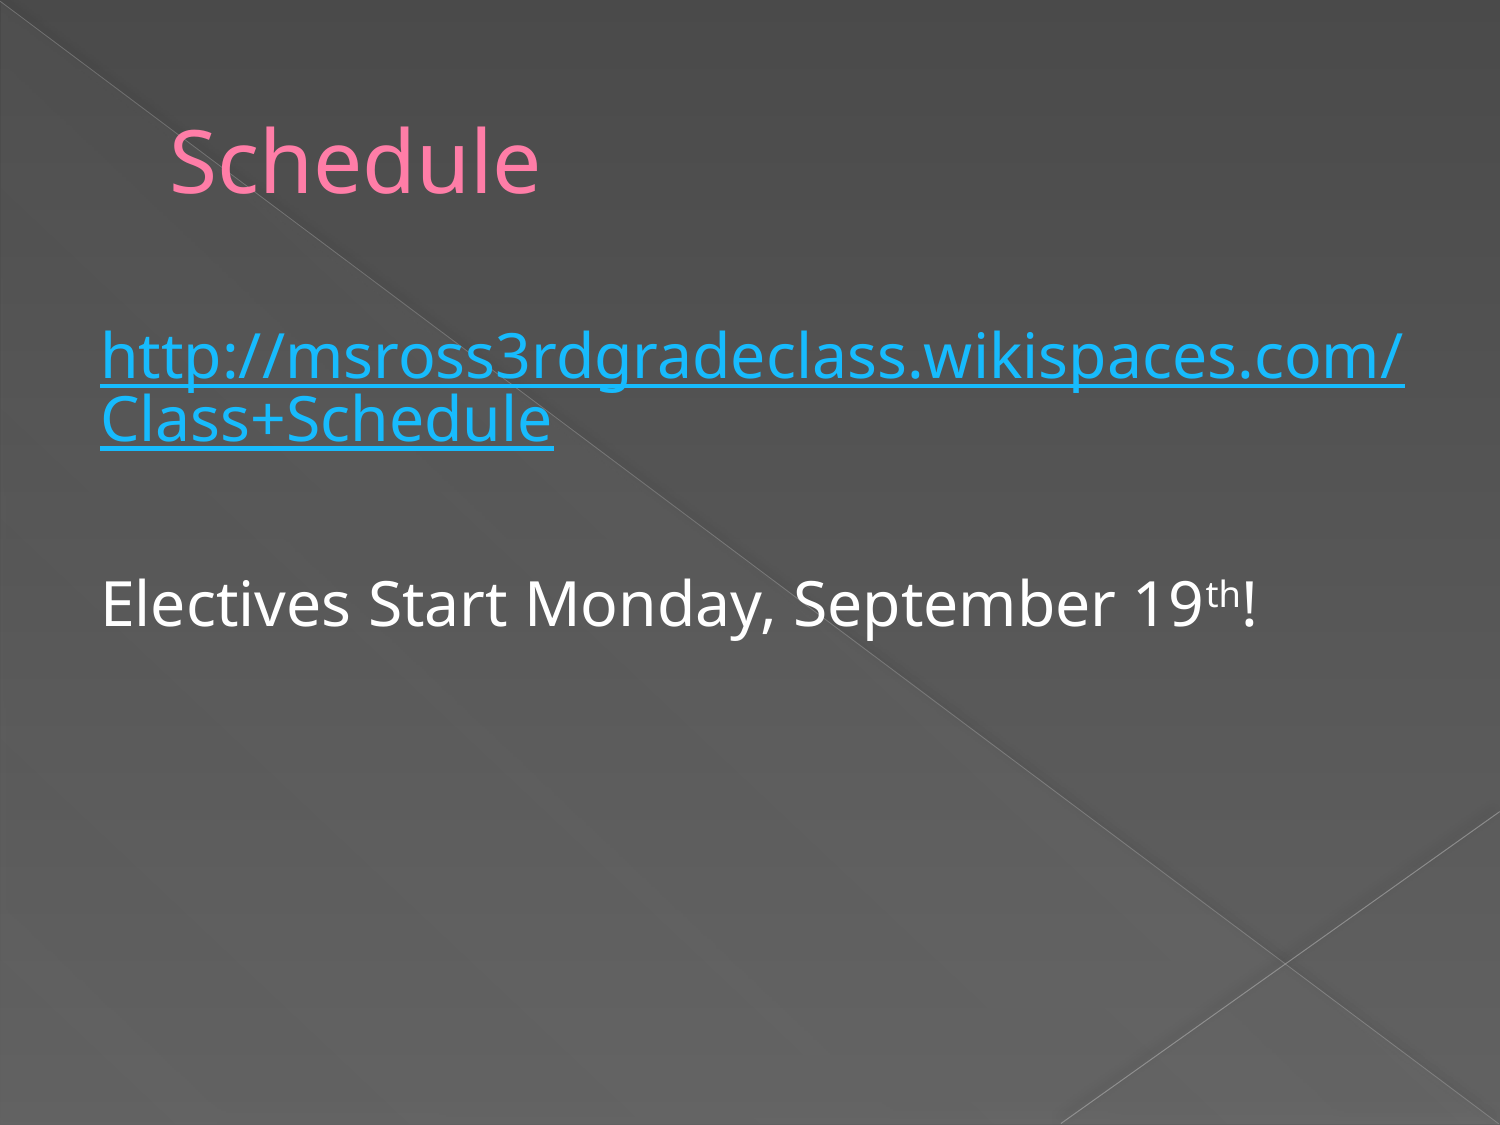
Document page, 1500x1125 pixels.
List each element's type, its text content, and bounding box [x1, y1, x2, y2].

title Schedule [75, 43, 1425, 274]
list http://msross3rdgradeclass.wikispaces.com/Class+Schedule Electives Start Monday, September 19th! [75, 308, 1425, 1059]
